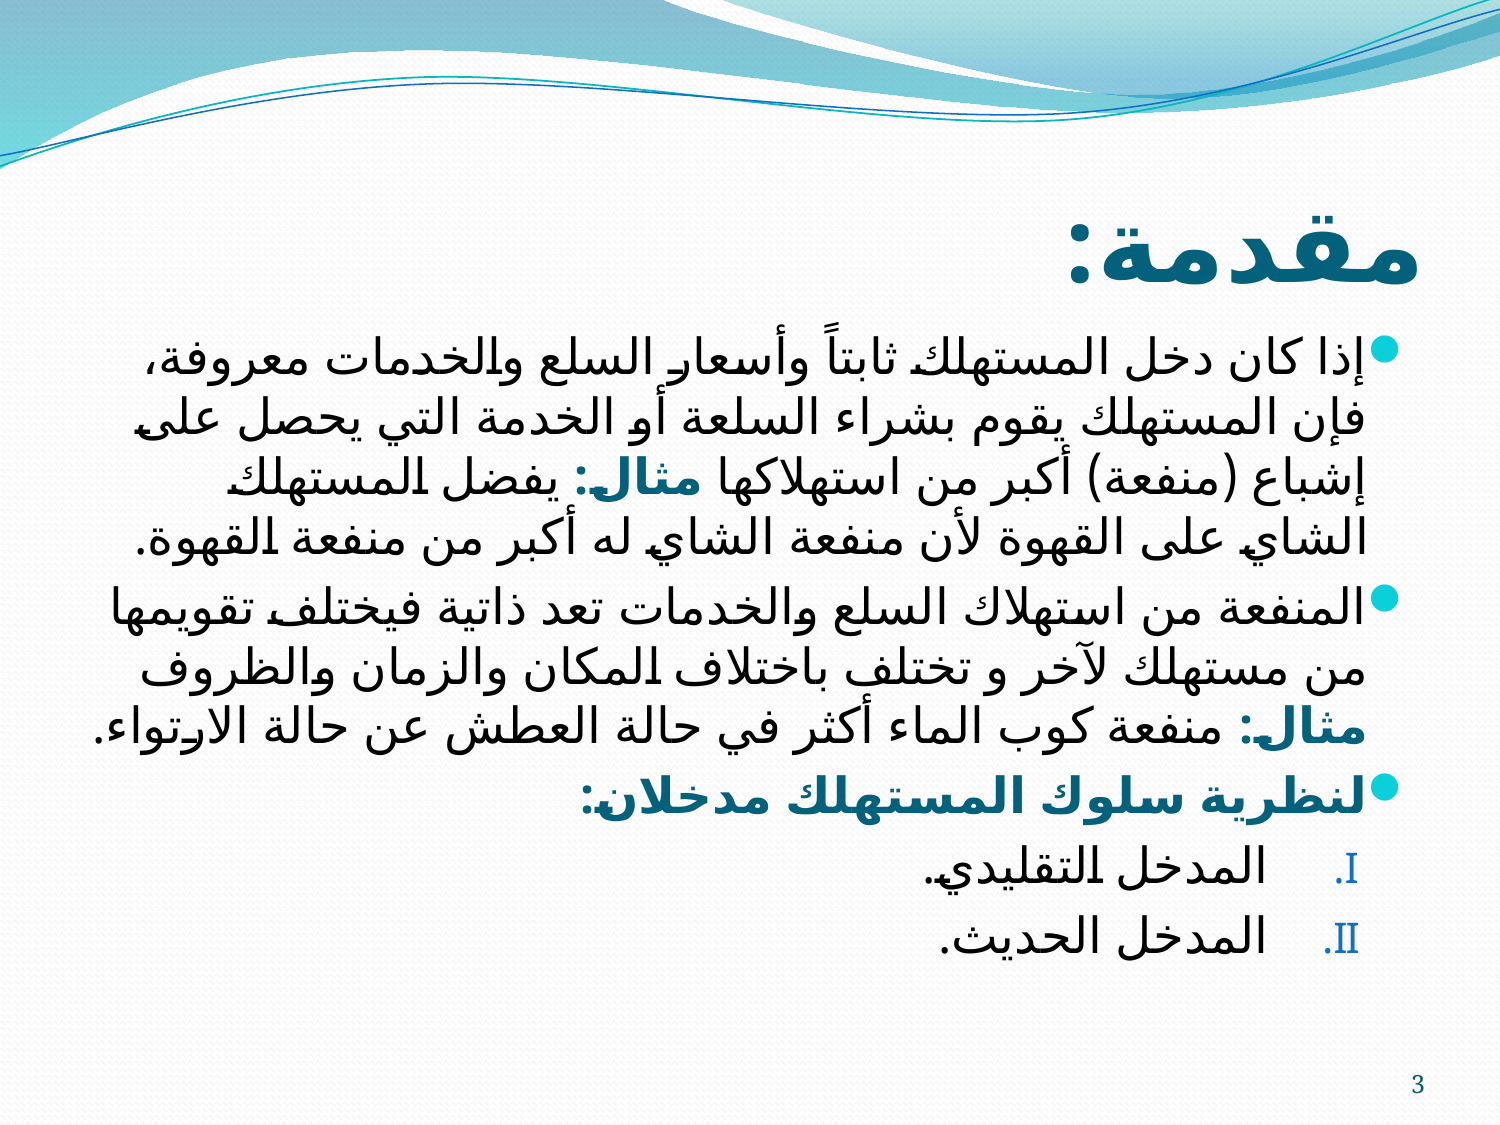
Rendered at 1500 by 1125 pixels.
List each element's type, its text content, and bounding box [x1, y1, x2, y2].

title مقدمة: [75, 115, 1425, 303]
slide_number 3 [1299, 1042, 1425, 1103]
list إذا كان دخل المستهلك ثابتاً وأسعار السلع والخدمات معروفة، فإن المستهلك يقوم بشراء السلعة أو الخدمة التي يحصل على إشباع (منفعة) أكبر من استهلاكها مثال: يفضل المستهلك الشاي على القهوة لأن منفعة الشاي له أكبر من منفعة القهوة. المنفعة من استهلاك السلع والخدمات تعد ذاتية فيختلف تقويمها من مستهلك لآخر و تختلف باختلاف المكان والزمان والظروف مثال: منفعة كوب الماء أكثر في حالة العطش عن حالة الارتواء. لنظرية سلوك المستهلك مدخلان: المدخل التقليدي. المدخل الحديث. [75, 317, 1425, 1038]
